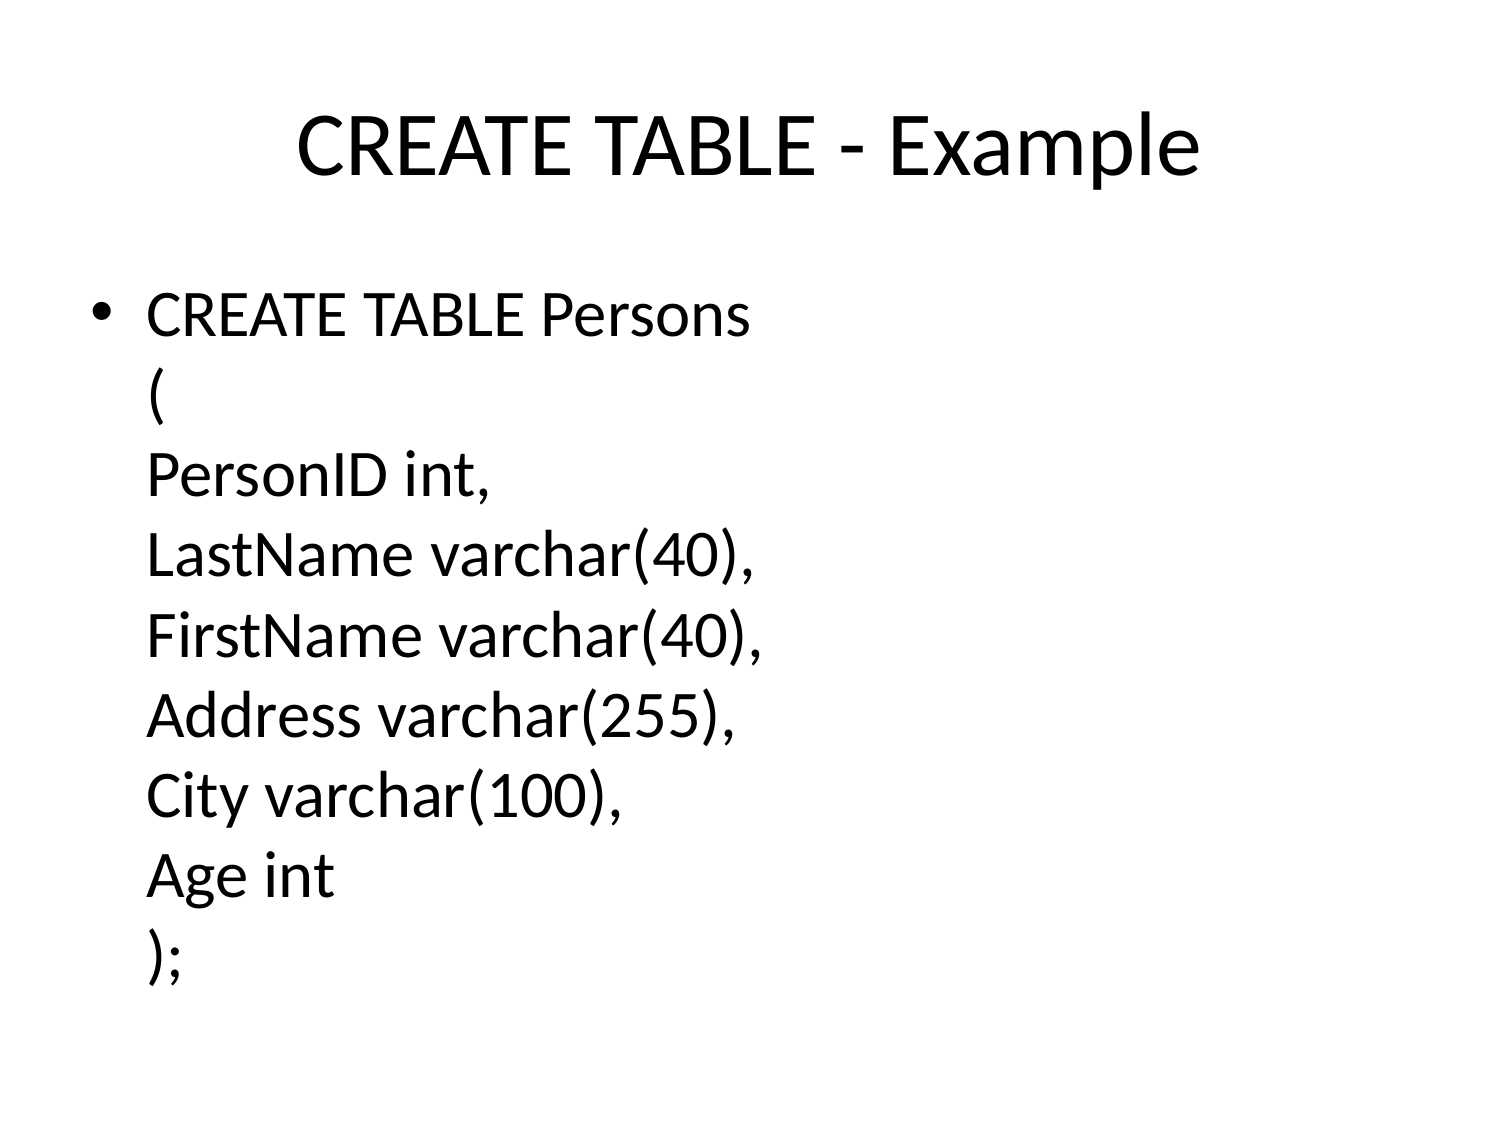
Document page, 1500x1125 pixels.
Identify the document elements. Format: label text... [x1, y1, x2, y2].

list CREATE TABLE Persons ( PersonID int, LastName varchar(40), FirstName varchar(40), Address varchar(255), City varchar(100), Age int ); [75, 262, 1425, 1005]
title CREATE TABLE - Example [75, 45, 1425, 233]
